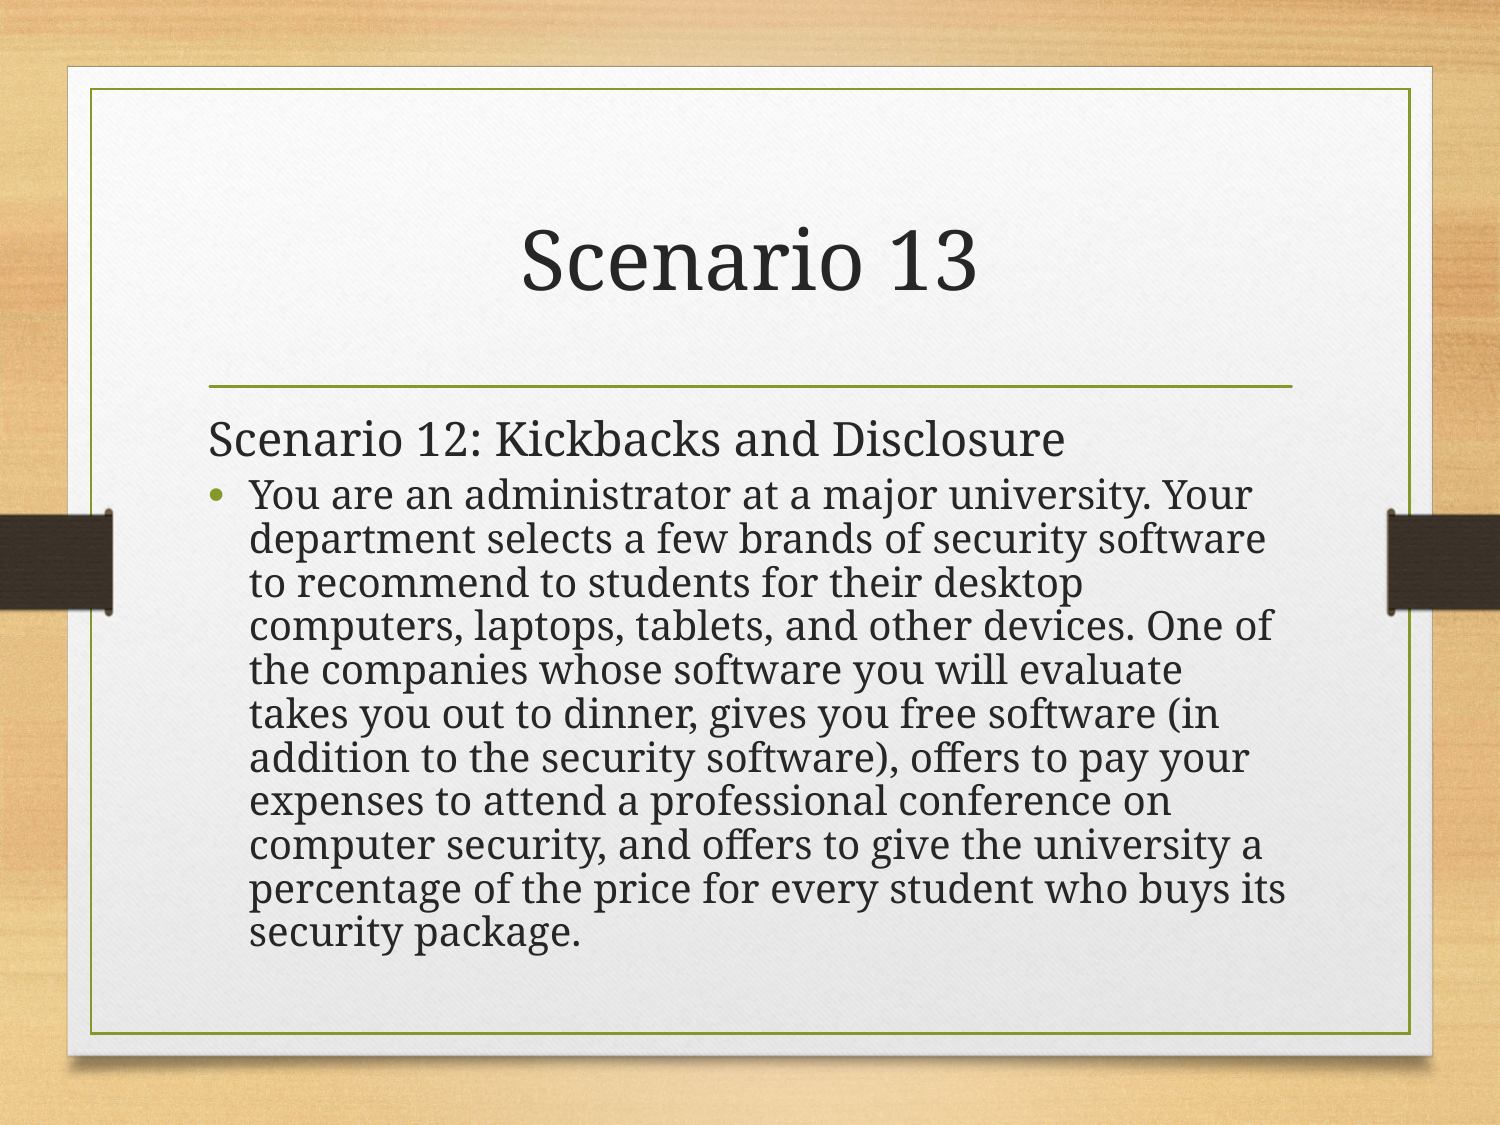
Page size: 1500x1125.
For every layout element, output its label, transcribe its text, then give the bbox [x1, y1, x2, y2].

picture [0, 0, 1500, 1125]
list Scenario 12: Kickbacks and Disclosure You are an administrator at a major university. Your department selects a few brands of security software to recommend to students for their desktop computers, laptops, tablets, and other devices. One of the companies whose software you will evaluate takes you out to dinner, gives you free software (in addition to the security software), offers to pay your expenses to attend a professional conference on computer security, and offers to give the university a percentage of the price for every student who buys its security package. [193, 408, 1309, 974]
title Scenario 13 [193, 150, 1309, 365]
